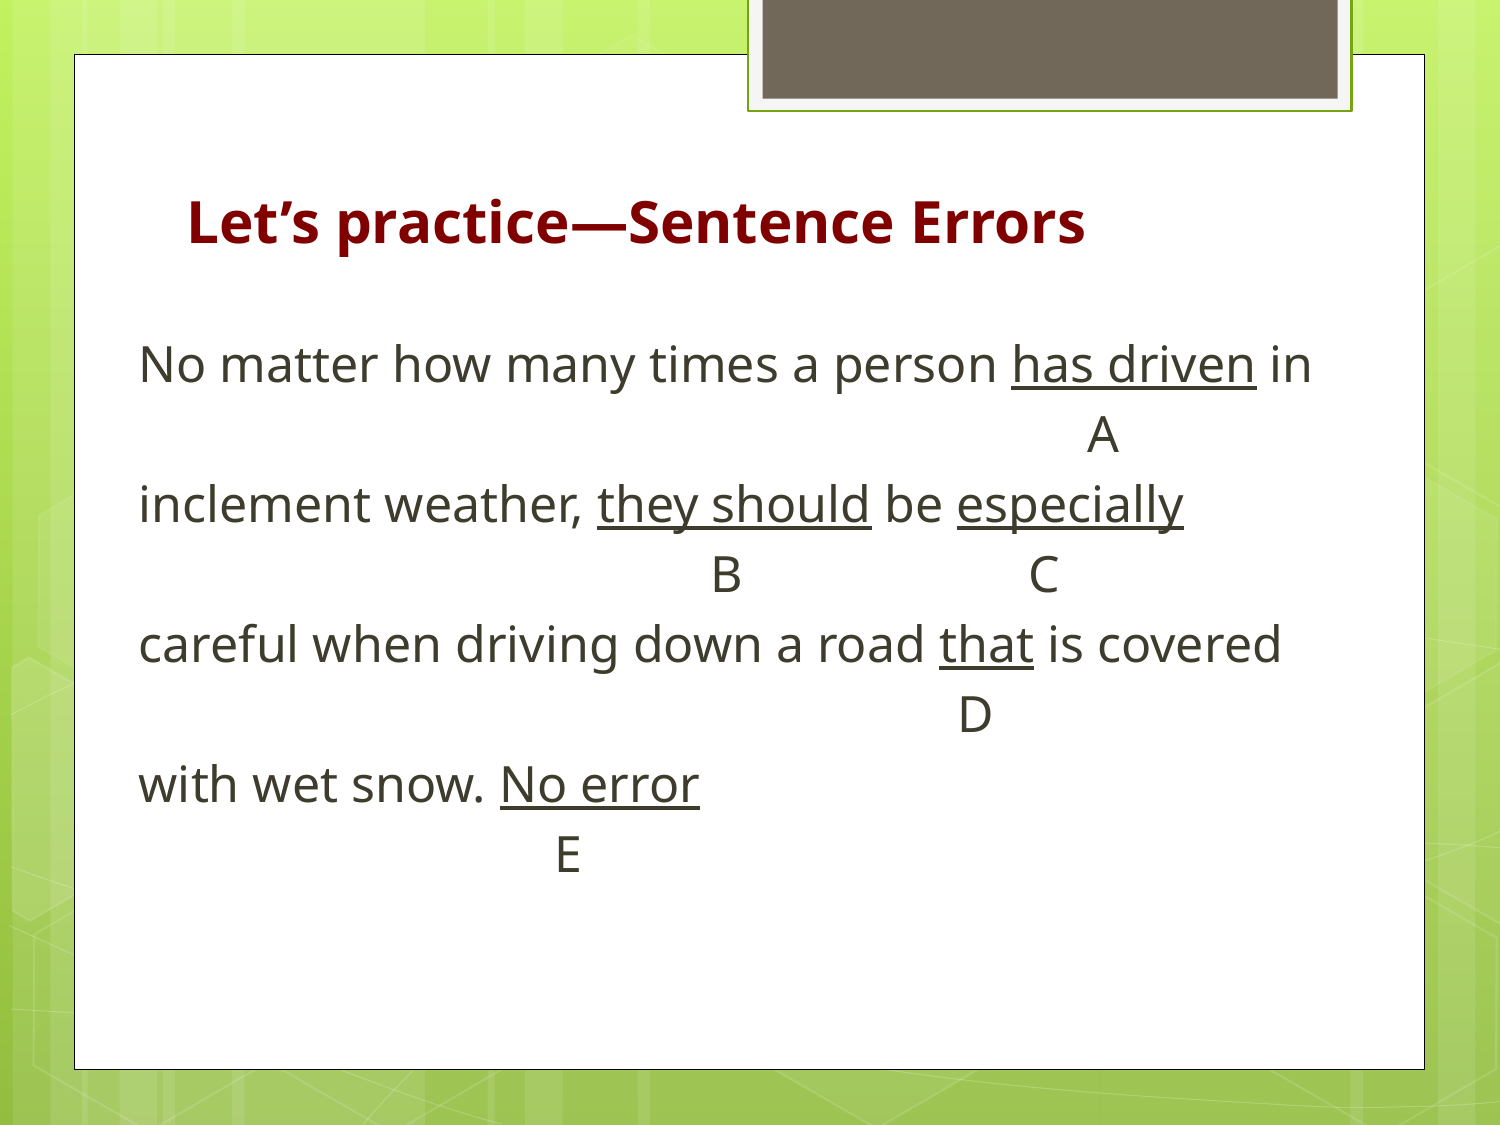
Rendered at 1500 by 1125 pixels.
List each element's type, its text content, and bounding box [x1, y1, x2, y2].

list No matter how many times a person has driven in A inclement weather, they should be especially B C careful when driving down a road that is covered D with wet snow. No error E [112, 324, 1375, 938]
title Let’s practice—Sentence Errors [171, 168, 1324, 263]
